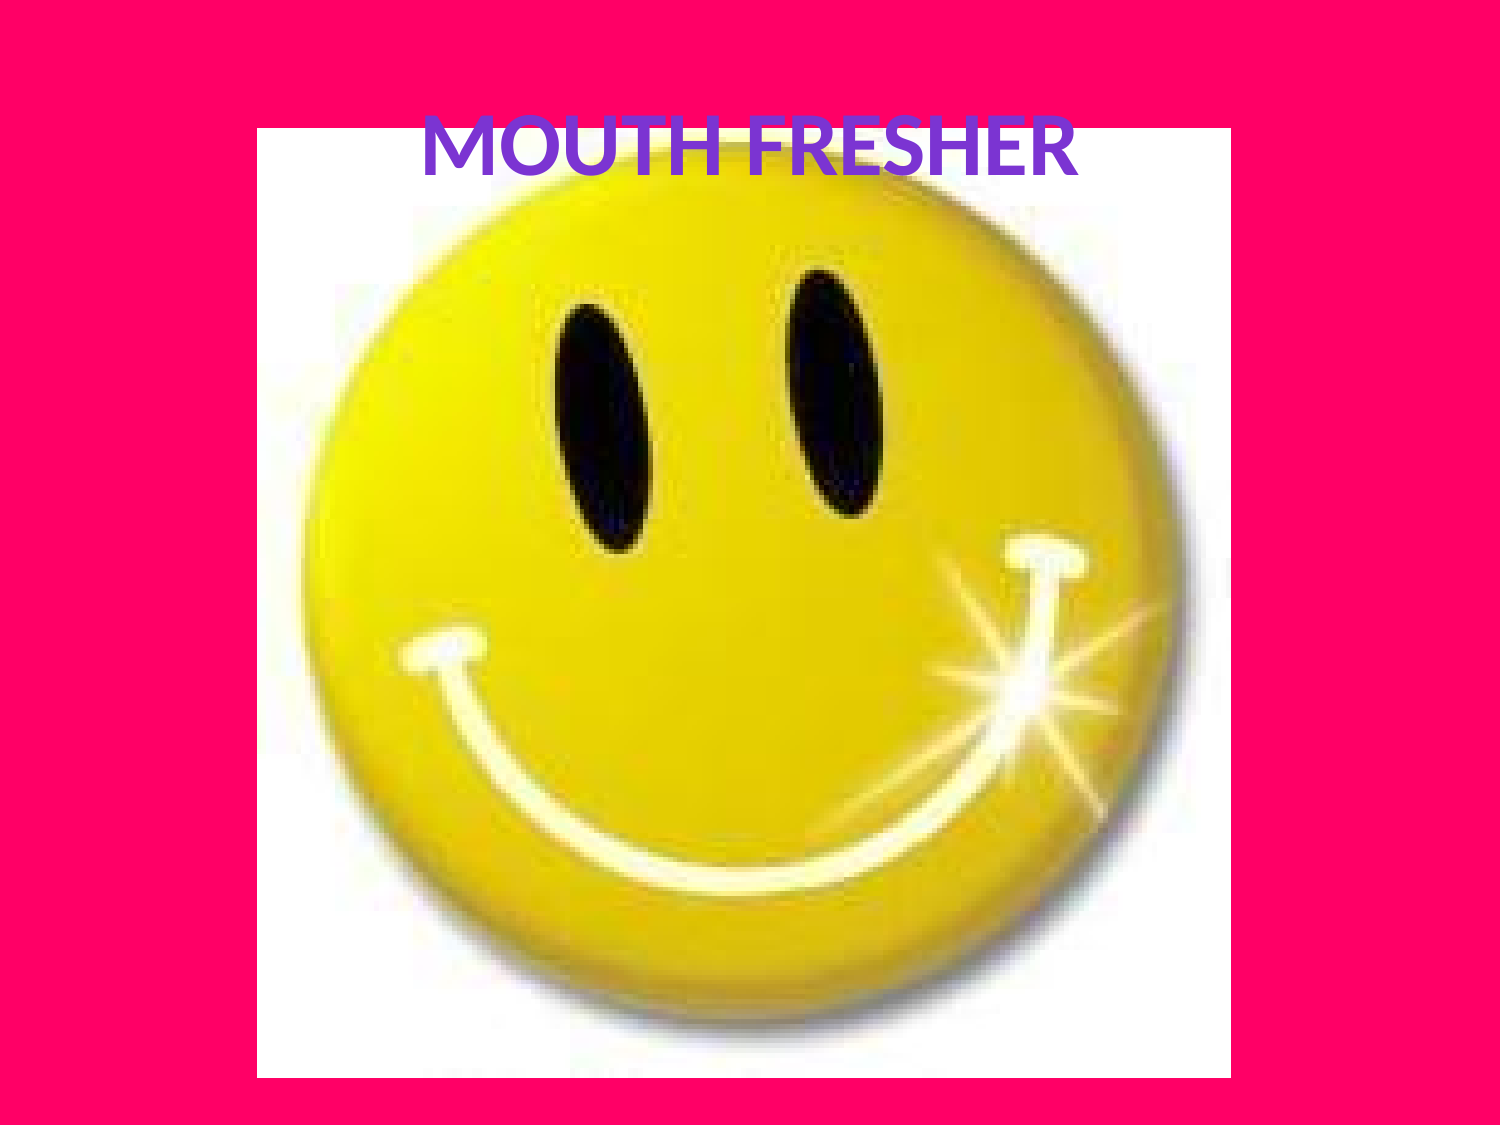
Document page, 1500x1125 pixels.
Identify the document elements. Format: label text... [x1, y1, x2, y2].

title Mouth Fresher [75, 45, 1425, 233]
picture [257, 128, 1231, 1078]
